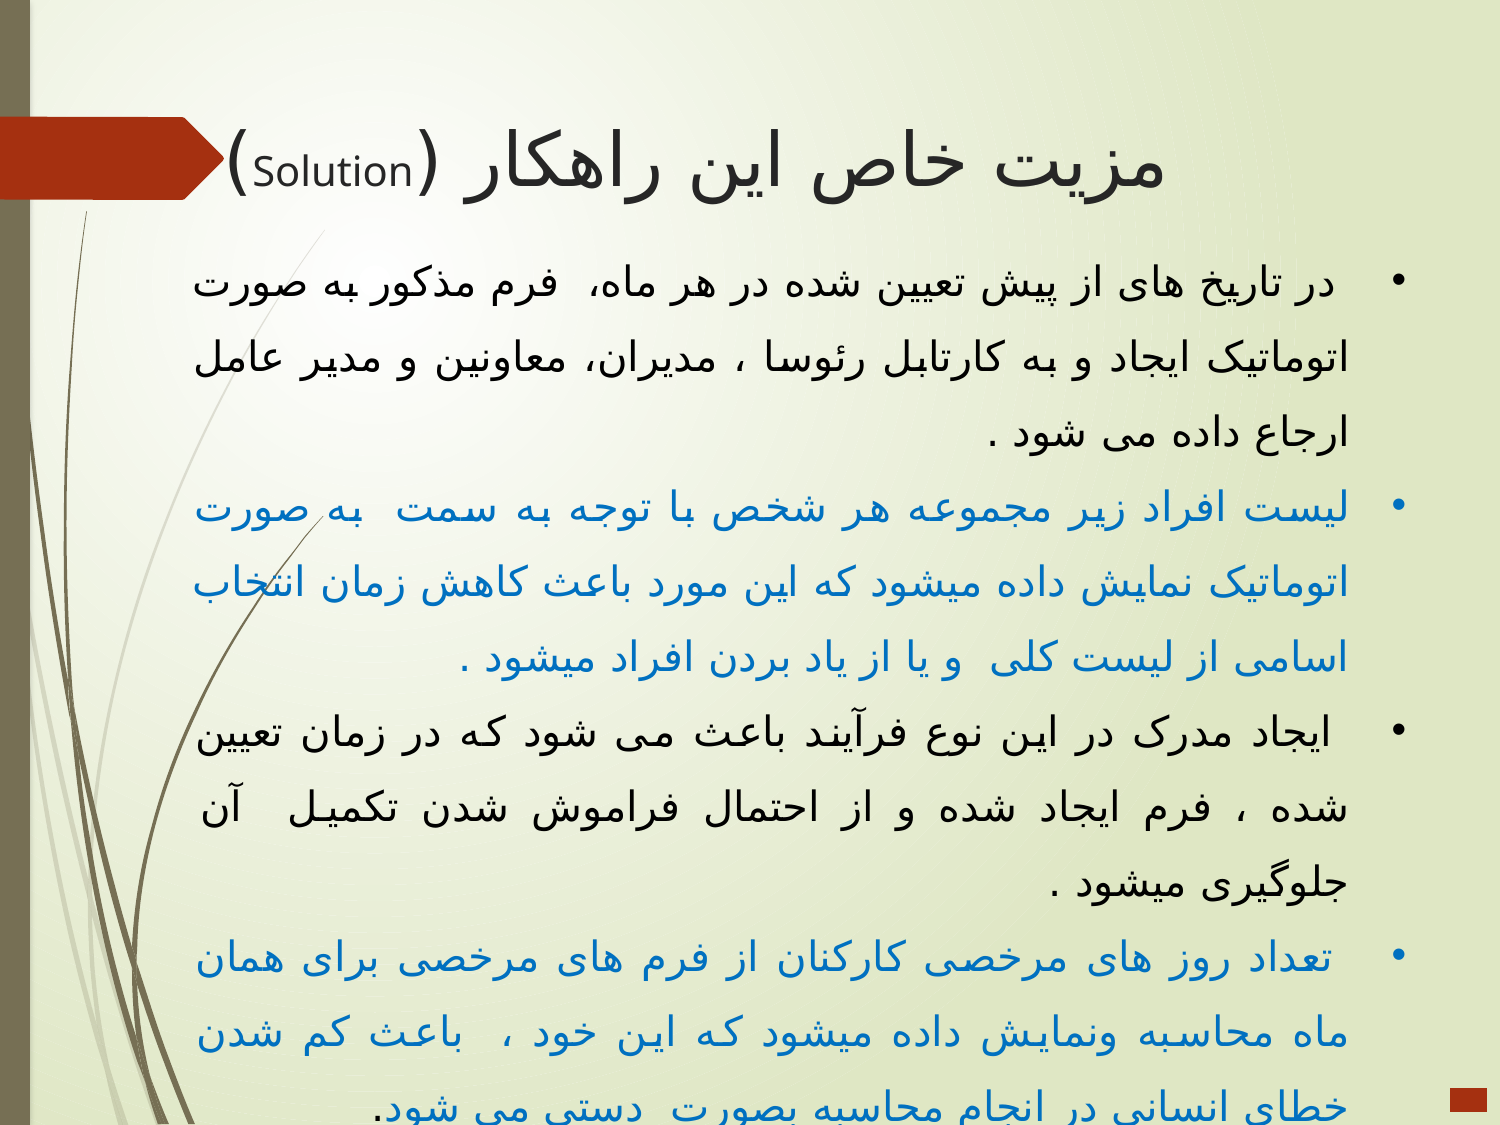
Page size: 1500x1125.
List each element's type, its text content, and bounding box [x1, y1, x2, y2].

text_box [1449, 1087, 1488, 1113]
text_box در تاریخ های از پیش تعیین شده در هر ماه، فرم مذکور به صورت اتوماتیک ایجاد و به کارتابل رئوسا ، مدیران، معاونین و مدیر عامل ارجاع داده می شود . لیست افراد زیر مجموعه هر شخص با توجه به سمت به صورت اتوماتیک نمایش داده میشود که این مورد باعث کاهش زمان انتخاب اسامی از لیست کلی و یا از یاد بردن افراد میشود . ایجاد مدرک در این نوع فرآیند باعث می شود که در زمان تعیین شده ، فرم ایجاد شده و از احتمال فراموش شدن تکمیل آن جلوگیری میشود . تعداد روز های مرخصی کارکنان از فرم های مرخصی برای همان ماه محاسبه ونمایش داده میشود که این خود ، باعث کم شدن خطای انسانی در انجام محاسبه بصورت دستی می شود. کارکرد نیز براساس تعداد روز های ماه جاری به صورت اتوماتیک تکمیل می شود. [176, 222, 1421, 1125]
title مزیت خاص این راهكار (Solution) [2, 104, 1390, 292]
